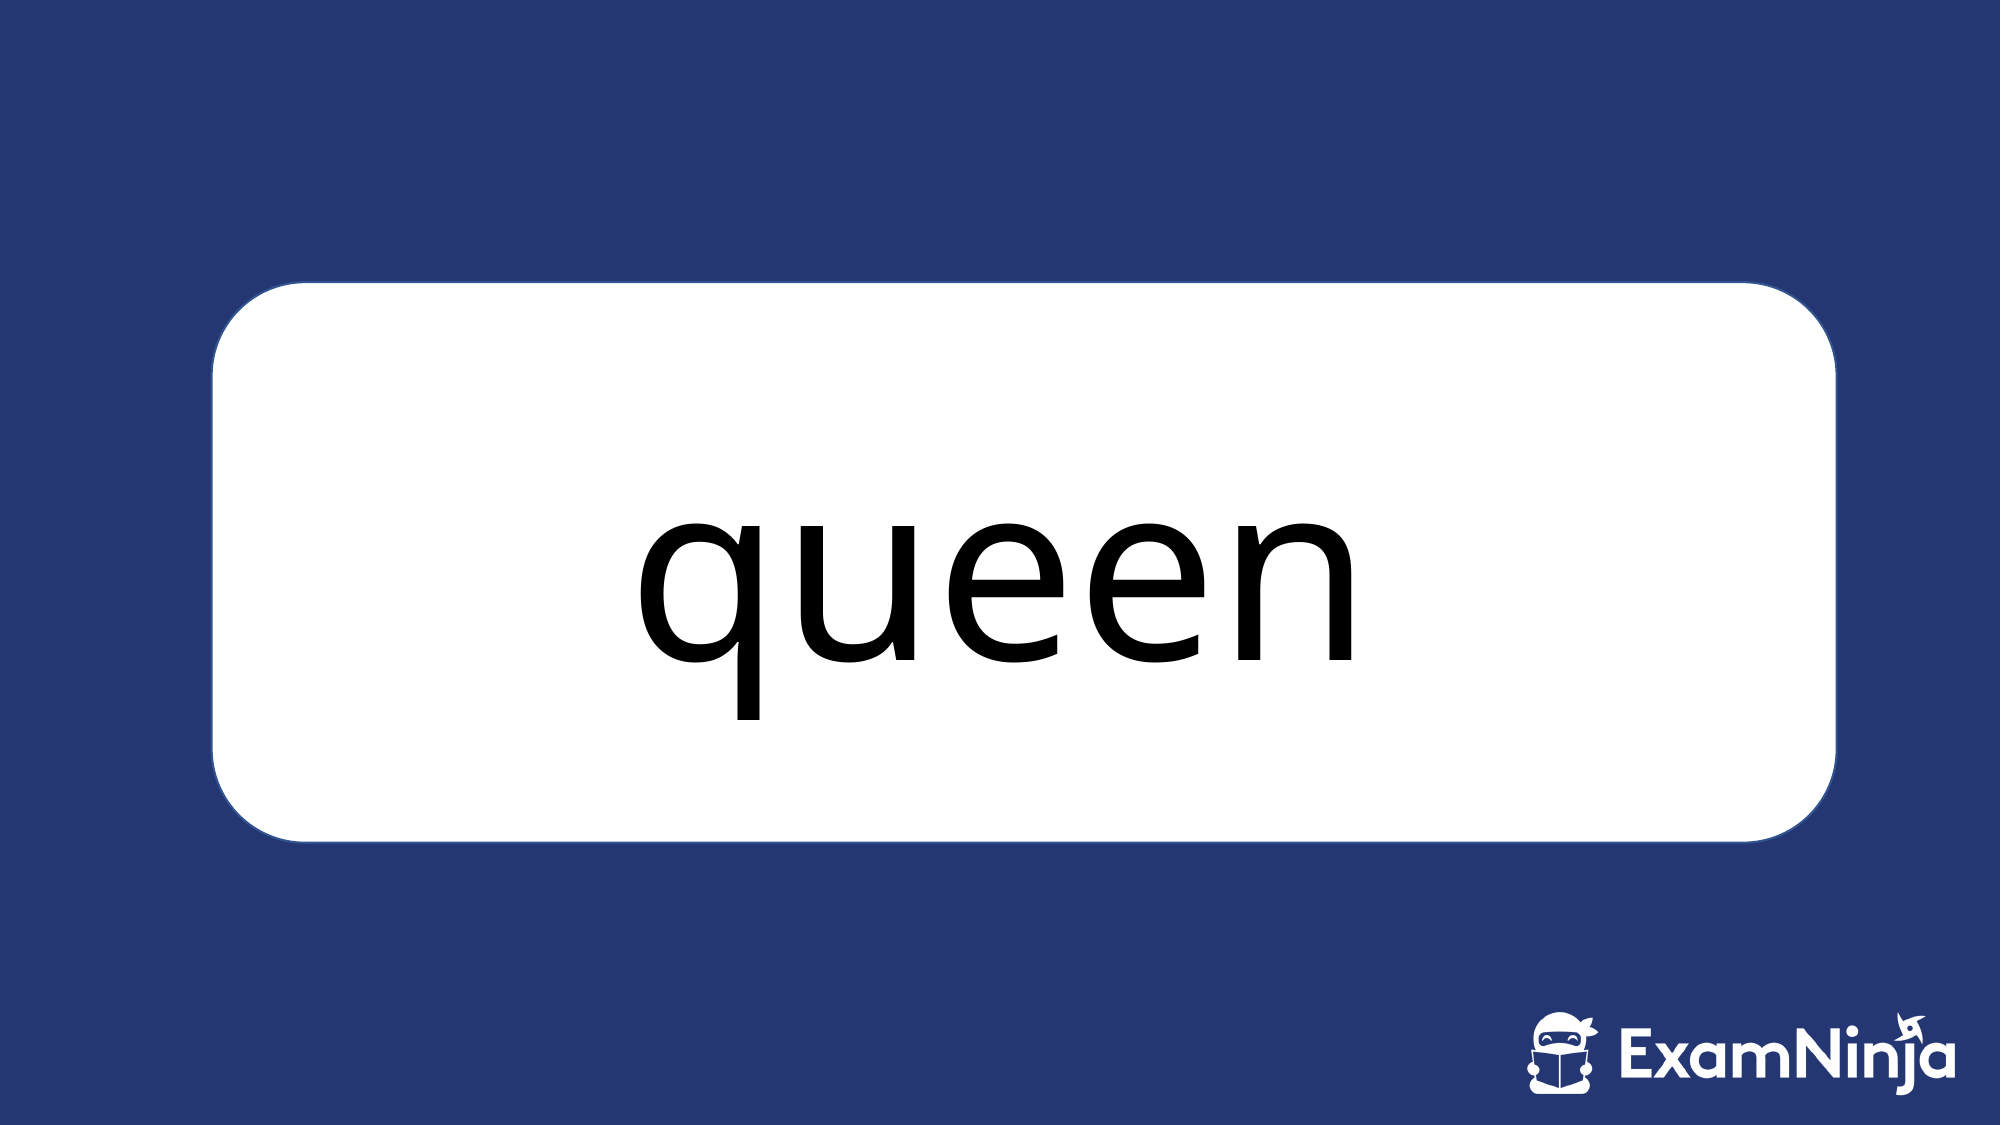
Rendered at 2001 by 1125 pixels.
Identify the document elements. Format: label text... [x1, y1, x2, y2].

text_box [210, 281, 1838, 403]
text_box queen [143, 403, 1857, 719]
picture [1501, 1003, 1979, 1102]
text_box [210, 719, 1838, 844]
